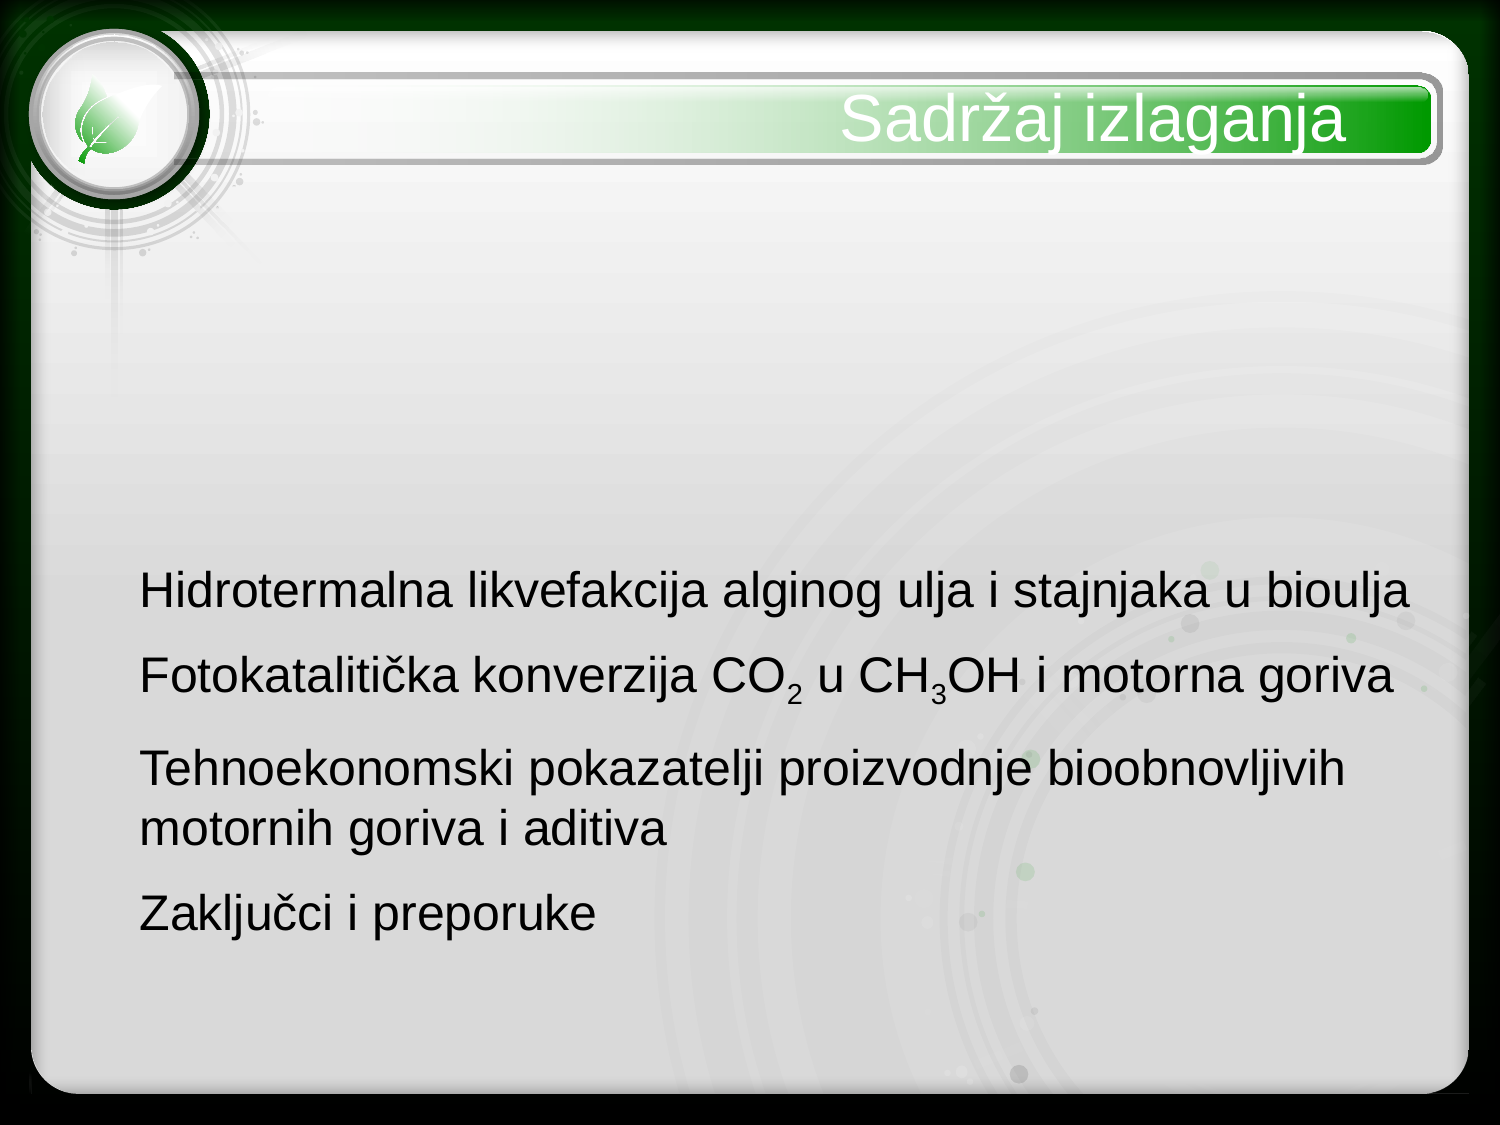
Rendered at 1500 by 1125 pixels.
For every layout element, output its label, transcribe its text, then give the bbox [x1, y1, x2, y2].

text_box Sadržaj izlaganja [824, 67, 1363, 163]
text_box Hidrotermalna likvefakcija alginog ulja i stajnjaka u bioulja Fotokatalitička konverzija CO2 u CH3OH i motorna goriva Tehnoekonomski pokazatelji proizvodnje bioobnovljivih motornih goriva i aditiva Zaključci i preporuke [125, 549, 1438, 948]
